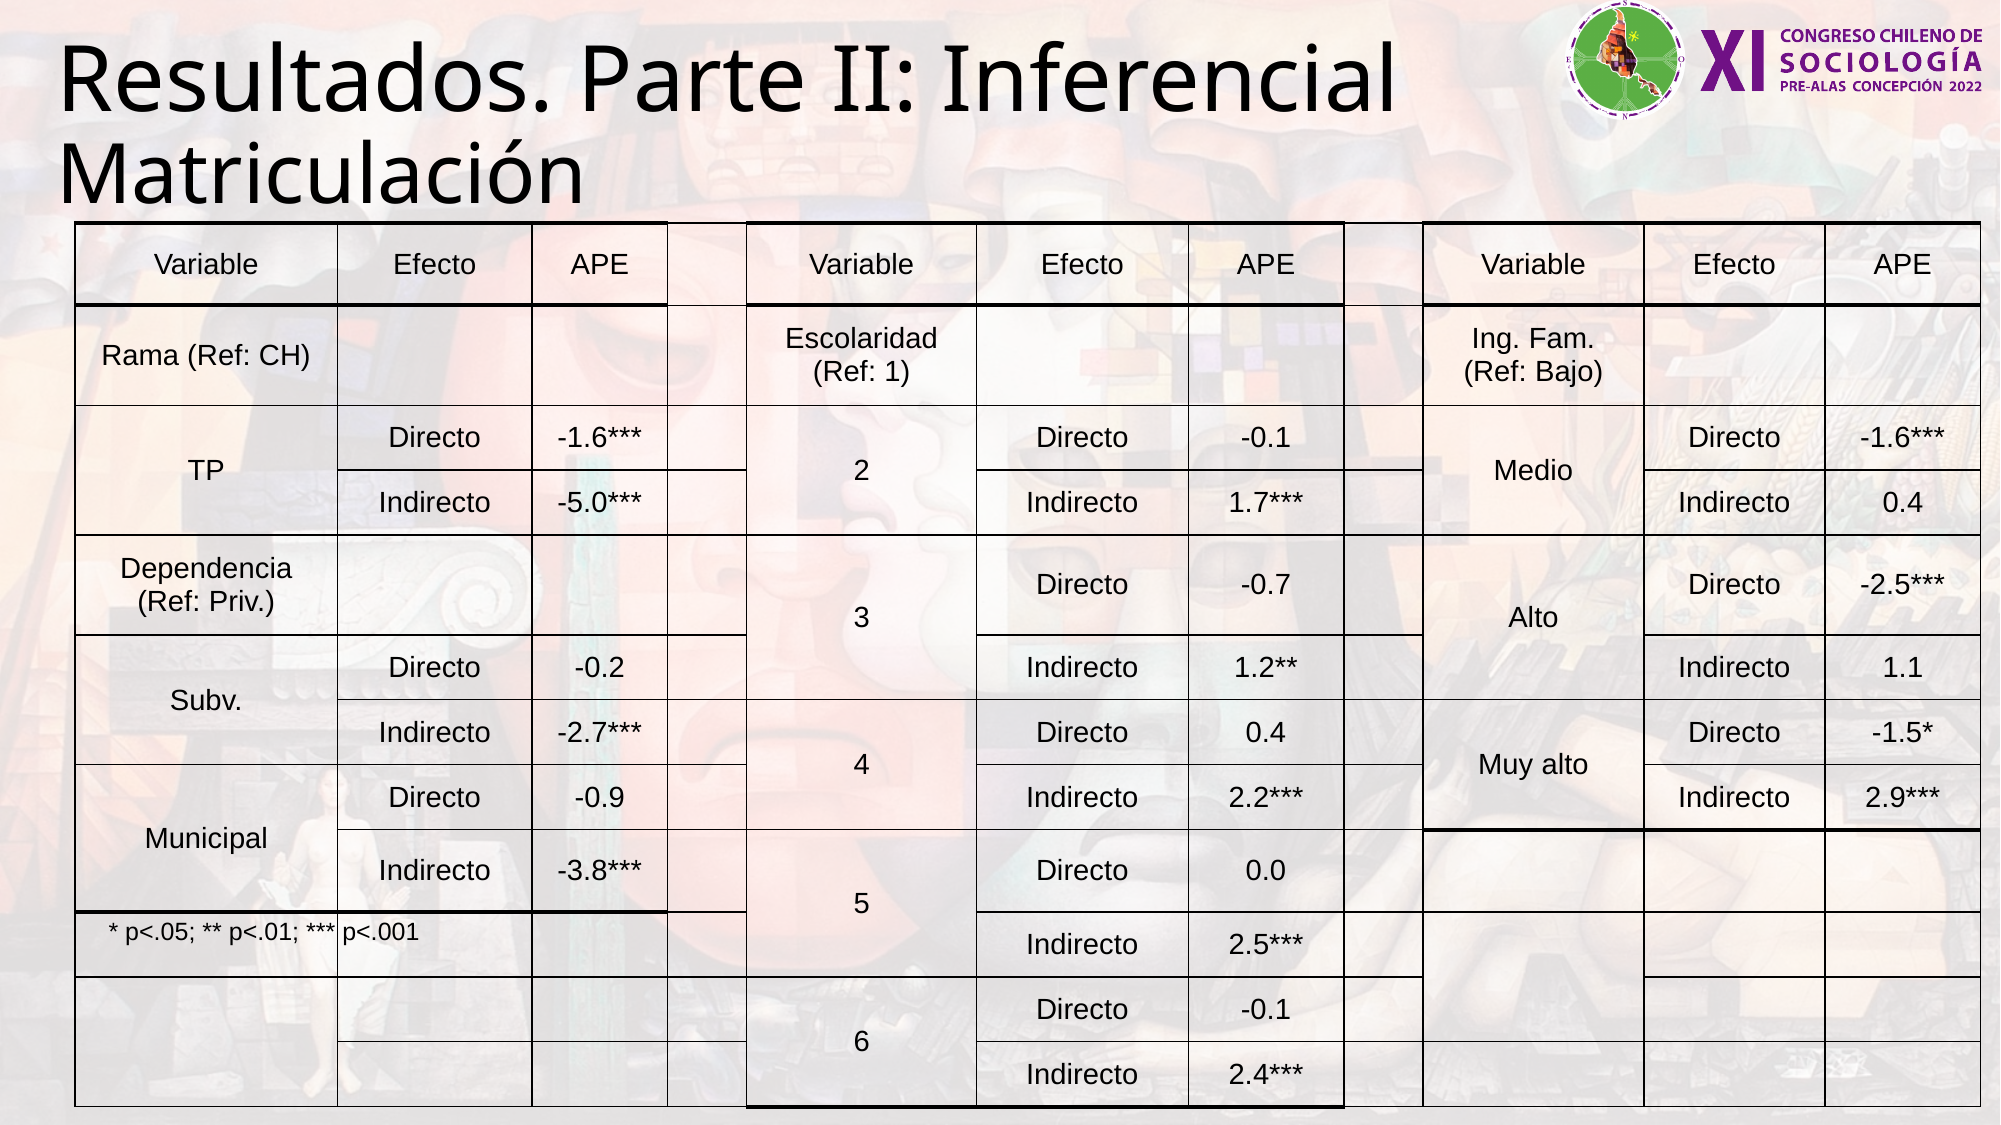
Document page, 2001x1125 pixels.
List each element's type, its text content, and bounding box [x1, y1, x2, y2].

table_cell [338, 307, 531, 405]
table_cell -0.1 [1189, 978, 1343, 1041]
table_cell Directo [338, 406, 531, 469]
table_cell [668, 536, 746, 634]
table_cell Directo [977, 536, 1188, 634]
table_cell [1424, 832, 1643, 911]
table_cell Indirecto [1645, 636, 1824, 699]
table_cell TP [76, 406, 337, 534]
table_header Variable [1424, 225, 1643, 303]
table_cell [668, 913, 746, 976]
table_cell [1826, 832, 1980, 911]
table_cell [533, 978, 667, 1041]
table_cell [977, 307, 1188, 405]
table_header APE [533, 225, 667, 303]
table_cell [1645, 1042, 1824, 1106]
table_header Variable [76, 225, 337, 303]
table_cell [1345, 913, 1422, 976]
table_cell [1345, 406, 1422, 469]
table_cell [1345, 978, 1422, 1041]
table_cell 1.2** [1189, 636, 1343, 699]
table_header Efecto [1645, 225, 1824, 303]
table_cell [586, 914, 667, 976]
table_cell [1189, 307, 1343, 405]
table_cell [668, 978, 746, 1041]
table_cell [533, 307, 667, 405]
table_cell Subv. [76, 636, 337, 764]
table_header APE [1189, 225, 1343, 303]
table_cell 4 [747, 700, 976, 829]
table_cell [533, 536, 667, 634]
table_cell Muy alto [1424, 700, 1643, 828]
table_cell Indirecto [977, 913, 1188, 976]
table_cell Indirecto [338, 471, 531, 534]
table_cell [668, 1042, 746, 1106]
table_cell Directo [977, 830, 1188, 911]
table_cell [1345, 700, 1422, 764]
table_cell Indirecto [977, 471, 1188, 534]
table_cell [668, 830, 746, 911]
text_box * p<.05; ** p<.01; *** p<.001 [93, 903, 586, 981]
table_cell [668, 406, 746, 469]
table_cell [668, 306, 746, 405]
table_cell [668, 765, 746, 829]
table_cell [1345, 536, 1422, 634]
table_cell Directo [977, 978, 1188, 1041]
table_cell [1424, 913, 1643, 1041]
table_cell -0.2 [533, 636, 667, 699]
table_cell 3 [747, 536, 976, 699]
table_cell [533, 1042, 667, 1106]
table_cell -2.5*** [1826, 536, 1980, 634]
table_cell 0.0 [1189, 830, 1343, 911]
table_cell [668, 471, 746, 534]
table_cell 2 [747, 406, 976, 534]
table_cell -2.7*** [533, 700, 667, 764]
table_cell 2.5*** [1189, 913, 1343, 976]
table_cell [76, 978, 337, 1106]
table_cell [1826, 307, 1980, 405]
table_cell -0.1 [1189, 406, 1343, 469]
table_cell 1.1 [1826, 636, 1980, 699]
table_header [1345, 224, 1422, 305]
table_header APE [1826, 225, 1980, 303]
table_cell Directo [338, 765, 531, 829]
table_cell Ing. Fam. (Ref: Bajo) [1424, 307, 1643, 405]
table_cell Indirecto [1645, 765, 1824, 828]
table_cell [1645, 307, 1824, 405]
table_cell -0.9 [533, 765, 667, 829]
table_cell Directo [1645, 406, 1824, 469]
table_cell [1645, 978, 1824, 1041]
table_cell [338, 1042, 531, 1106]
table_cell [1345, 1042, 1422, 1106]
table_cell Municipal [76, 765, 337, 910]
table_cell [1424, 1042, 1643, 1106]
table_cell Indirecto [977, 636, 1188, 699]
text_box Resultados. Parte II: Inferencial Matriculación [41, 17, 1566, 236]
table_cell Directo [1645, 700, 1824, 764]
table_cell -1.5* [1826, 700, 1980, 764]
table_cell [1345, 636, 1422, 699]
table_cell -1.6*** [533, 406, 667, 469]
table_cell Rama (Ref: CH) [76, 307, 337, 405]
table_cell 1.7*** [1189, 471, 1343, 534]
table_cell Indirecto [977, 765, 1188, 829]
table_cell Indirecto [1645, 471, 1824, 534]
table_header Variable [747, 225, 976, 303]
table_cell 2.9*** [1826, 765, 1980, 828]
table_cell [1345, 765, 1422, 829]
table_cell Indirecto [977, 1042, 1188, 1105]
table_cell Alto [1424, 536, 1643, 699]
table_cell 6 [747, 978, 976, 1105]
table_cell [1645, 913, 1824, 976]
table_cell [76, 914, 93, 976]
table_cell 2.4*** [1189, 1042, 1343, 1105]
table_cell -1.6*** [1826, 406, 1980, 469]
table_header Efecto [338, 225, 531, 303]
table_cell Dependencia (Ref: Priv.) [76, 536, 337, 634]
table_header Efecto [977, 225, 1188, 303]
table_cell [668, 636, 746, 699]
table_cell 5 [747, 830, 976, 976]
table_cell [1826, 1042, 1980, 1106]
table_cell [338, 981, 531, 1041]
table_cell [1345, 830, 1422, 911]
table_cell Escolaridad (Ref: 1) [747, 307, 976, 405]
table_cell Indirecto [338, 830, 531, 903]
table_cell Directo [1645, 536, 1824, 634]
table_cell -3.8*** [533, 830, 667, 910]
table_cell [1345, 471, 1422, 534]
table_cell Directo [977, 406, 1188, 469]
table_cell [1826, 978, 1980, 1041]
table_cell Directo [977, 700, 1188, 764]
table_cell 0.4 [1826, 471, 1980, 534]
table_cell -0.7 [1189, 536, 1343, 634]
table_cell [1826, 913, 1980, 976]
table_cell [1645, 832, 1824, 911]
table_cell [668, 700, 746, 764]
table_cell 2.2*** [1189, 765, 1343, 829]
table_cell [1345, 306, 1422, 405]
table_cell Directo [338, 636, 531, 699]
picture [1565, 0, 1982, 121]
table_header [668, 224, 746, 305]
table_cell 0.4 [1189, 700, 1343, 764]
table_cell -5.0*** [533, 471, 667, 534]
table_cell Medio [1424, 406, 1643, 534]
table_cell [338, 536, 531, 634]
table_cell Indirecto [338, 700, 531, 764]
